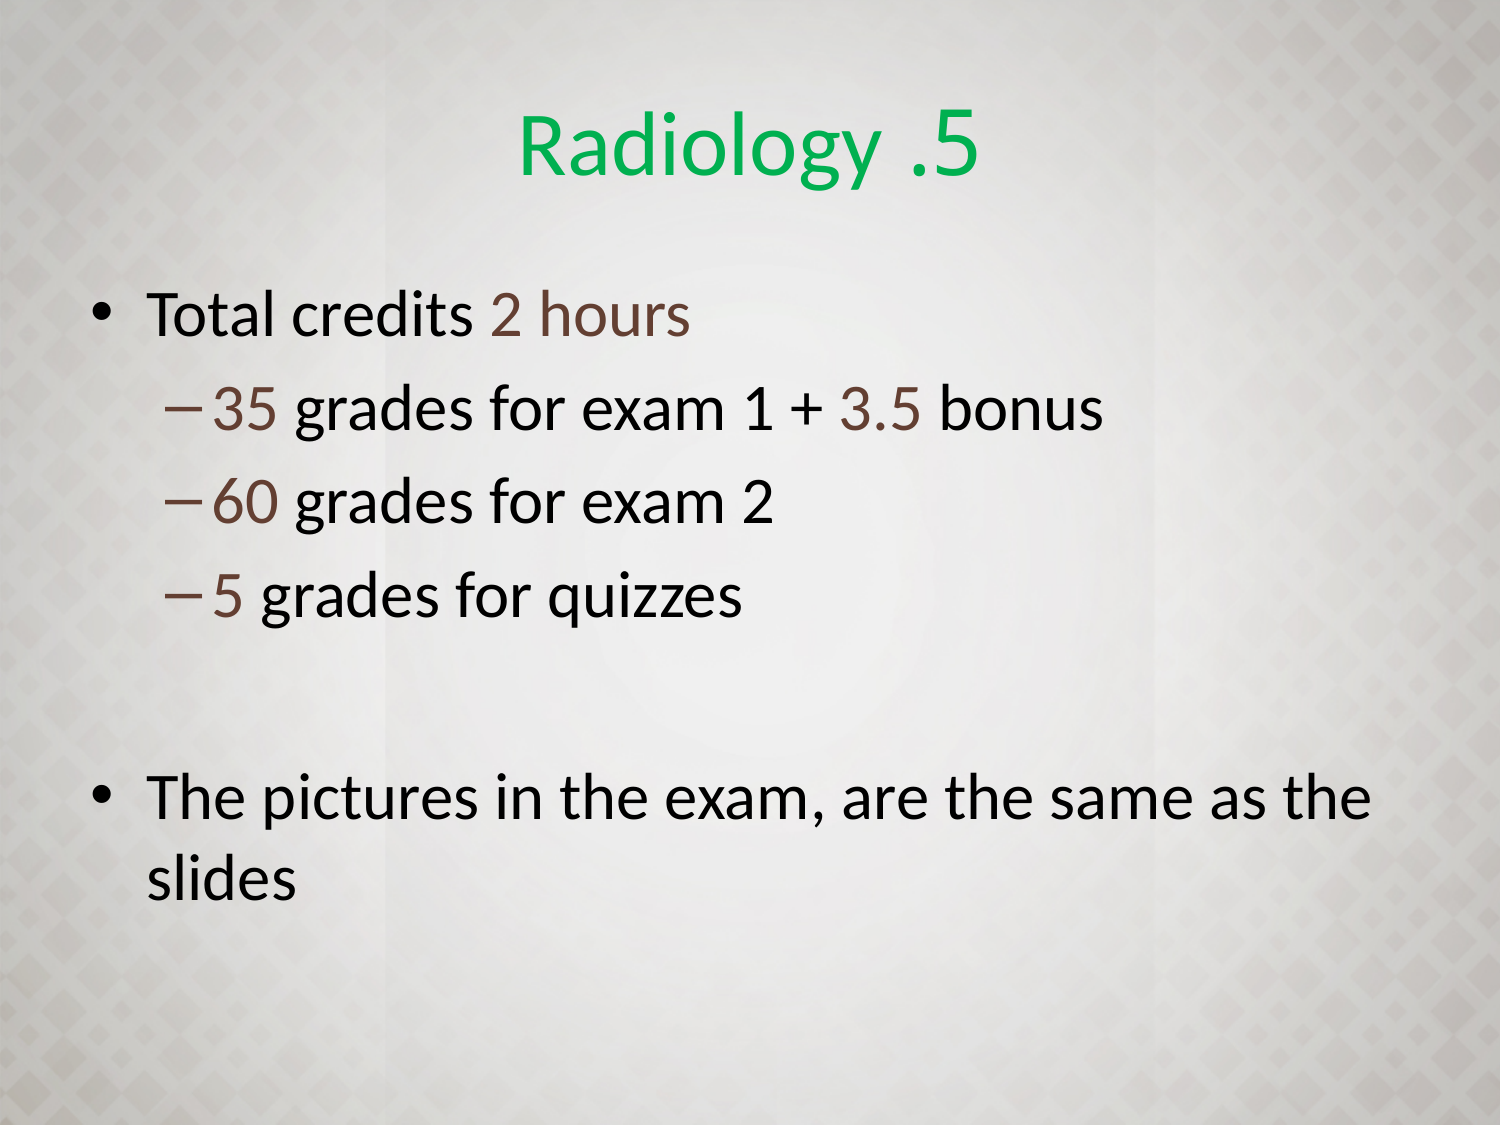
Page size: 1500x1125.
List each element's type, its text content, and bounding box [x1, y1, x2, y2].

title 5. Radiology [75, 45, 1425, 233]
picture [0, 0, 1500, 1125]
list Total credits 2 hours 35 grades for exam 1 + 3.5 bonus 60 grades for exam 2 5 grades for quizzes The pictures in the exam, are the same as the slides [75, 262, 1425, 1005]
